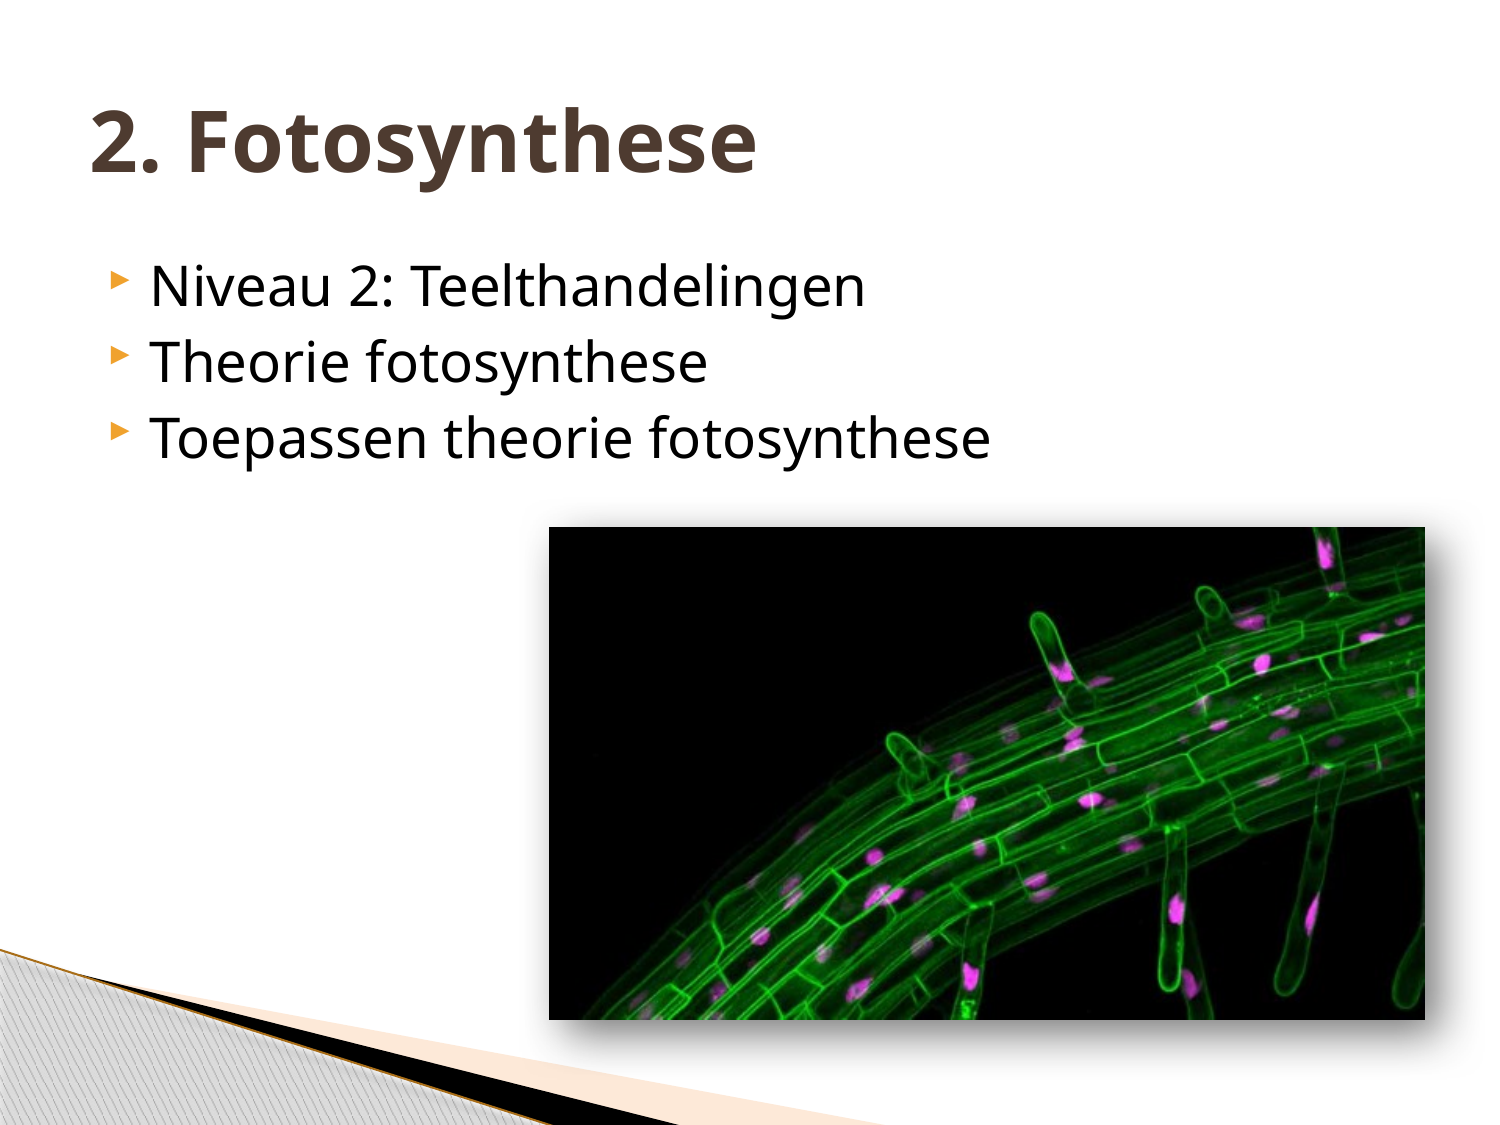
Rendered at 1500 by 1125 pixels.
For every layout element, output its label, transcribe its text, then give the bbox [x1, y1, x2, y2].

title 2. Fotosynthese [75, 45, 1425, 233]
picture [548, 526, 1425, 1020]
list Niveau 2: Teelthandelingen Theorie fotosynthese Toepassen theorie fotosynthese [75, 243, 1425, 986]
